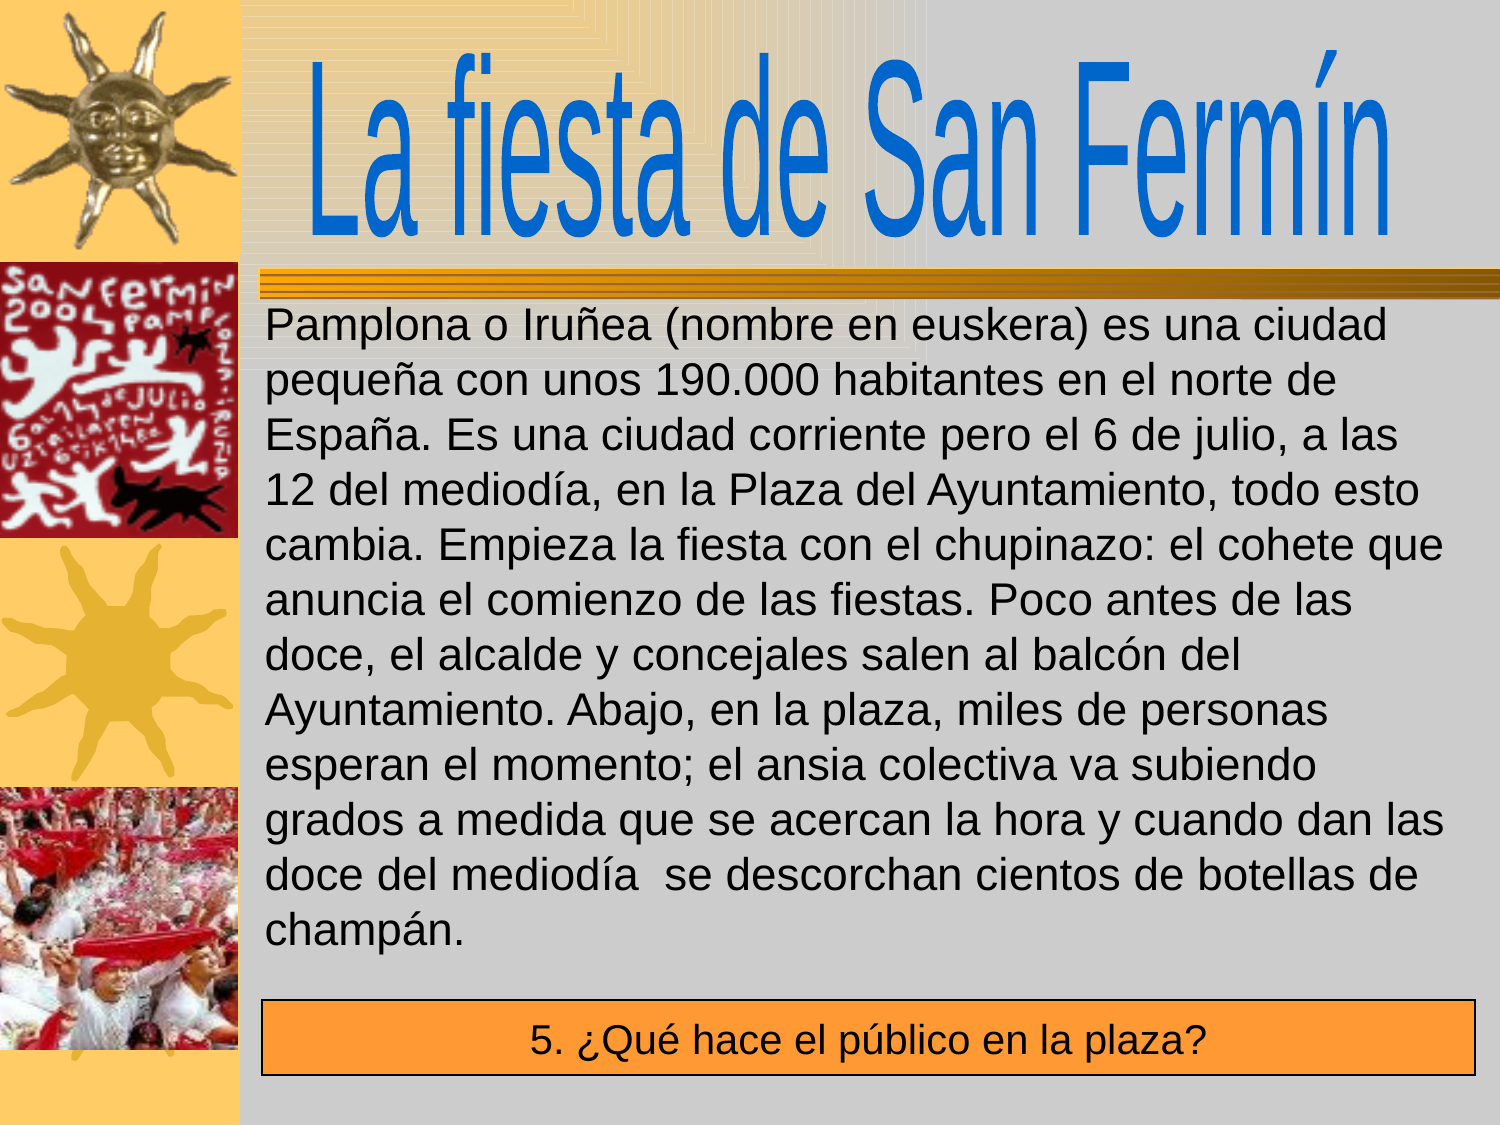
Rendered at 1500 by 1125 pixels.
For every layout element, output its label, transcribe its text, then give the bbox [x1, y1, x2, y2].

picture [0, 262, 238, 538]
text_box Pamplona o Iruñea (nombre en euskera) es una ciudad pequeña con unos 190.000 habitantes en el norte de España. Es una ciudad corriente pero el 6 de julio, a las 12 del mediodía, en la Plaza del Ayuntamiento, todo esto cambia. Empieza la fiesta con el chupinazo: el cohete que anuncia el comienzo de las fiestas. Poco antes de las doce, el alcalde y concejales salen al balcón del Ayuntamiento. Abajo, en la plaza, miles de personas esperan el momento; el ansia colectiva va subiendo grados a medida que se acercan la hora y cuando dan las doce del mediodía se descorchan cientos de botellas de champán. [249, 287, 1463, 1040]
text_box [264, 812, 1500, 1078]
picture [0, 787, 238, 1051]
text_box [132, 451, 1368, 674]
picture [1, 8, 242, 254]
